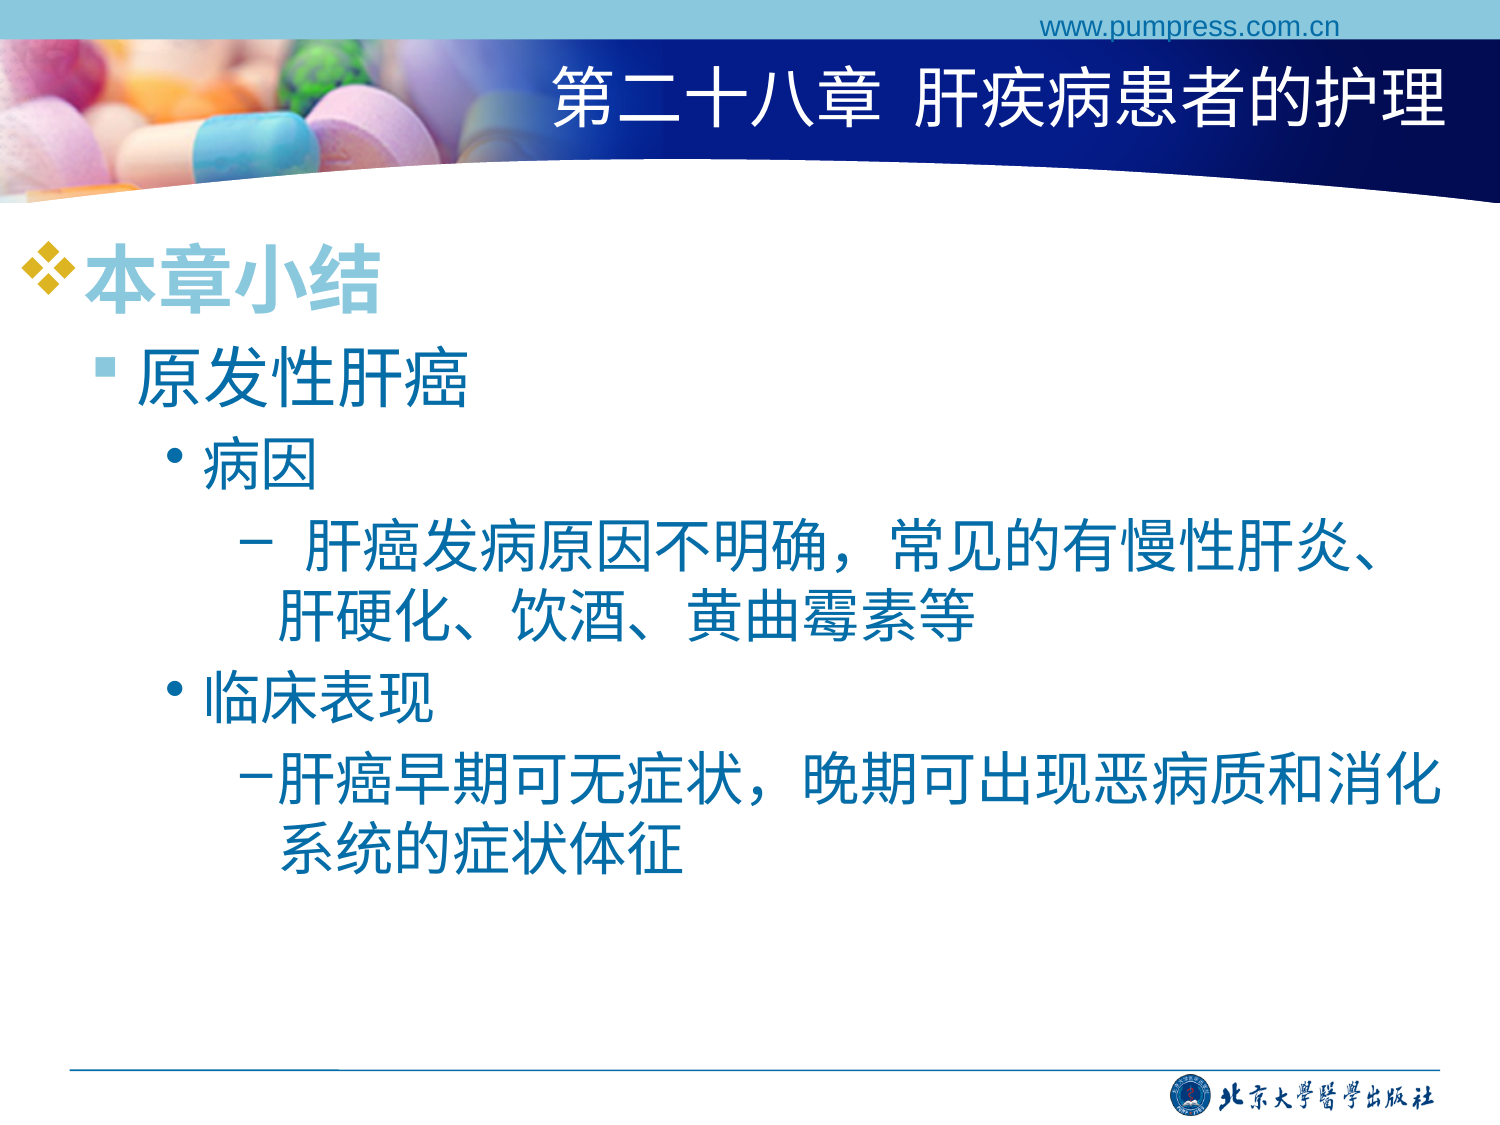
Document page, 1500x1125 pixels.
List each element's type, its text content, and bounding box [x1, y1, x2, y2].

slide_number www.pumpress.com.cn [1025, 0, 1463, 38]
picture [0, 40, 1500, 203]
list 本章小结 原发性肝癌 病因 肝癌发病原因不明确，常见的有慢性肝炎、肝硬化、饮酒、黄曲霉素等 临床表现 肝癌早期可无症状，晚期可出现恶病质和消化系统的症状体征 [0, 224, 1463, 1026]
title 第二十八章 肝疾病患者的护理 [137, 49, 1463, 143]
picture [1170, 1074, 1436, 1118]
